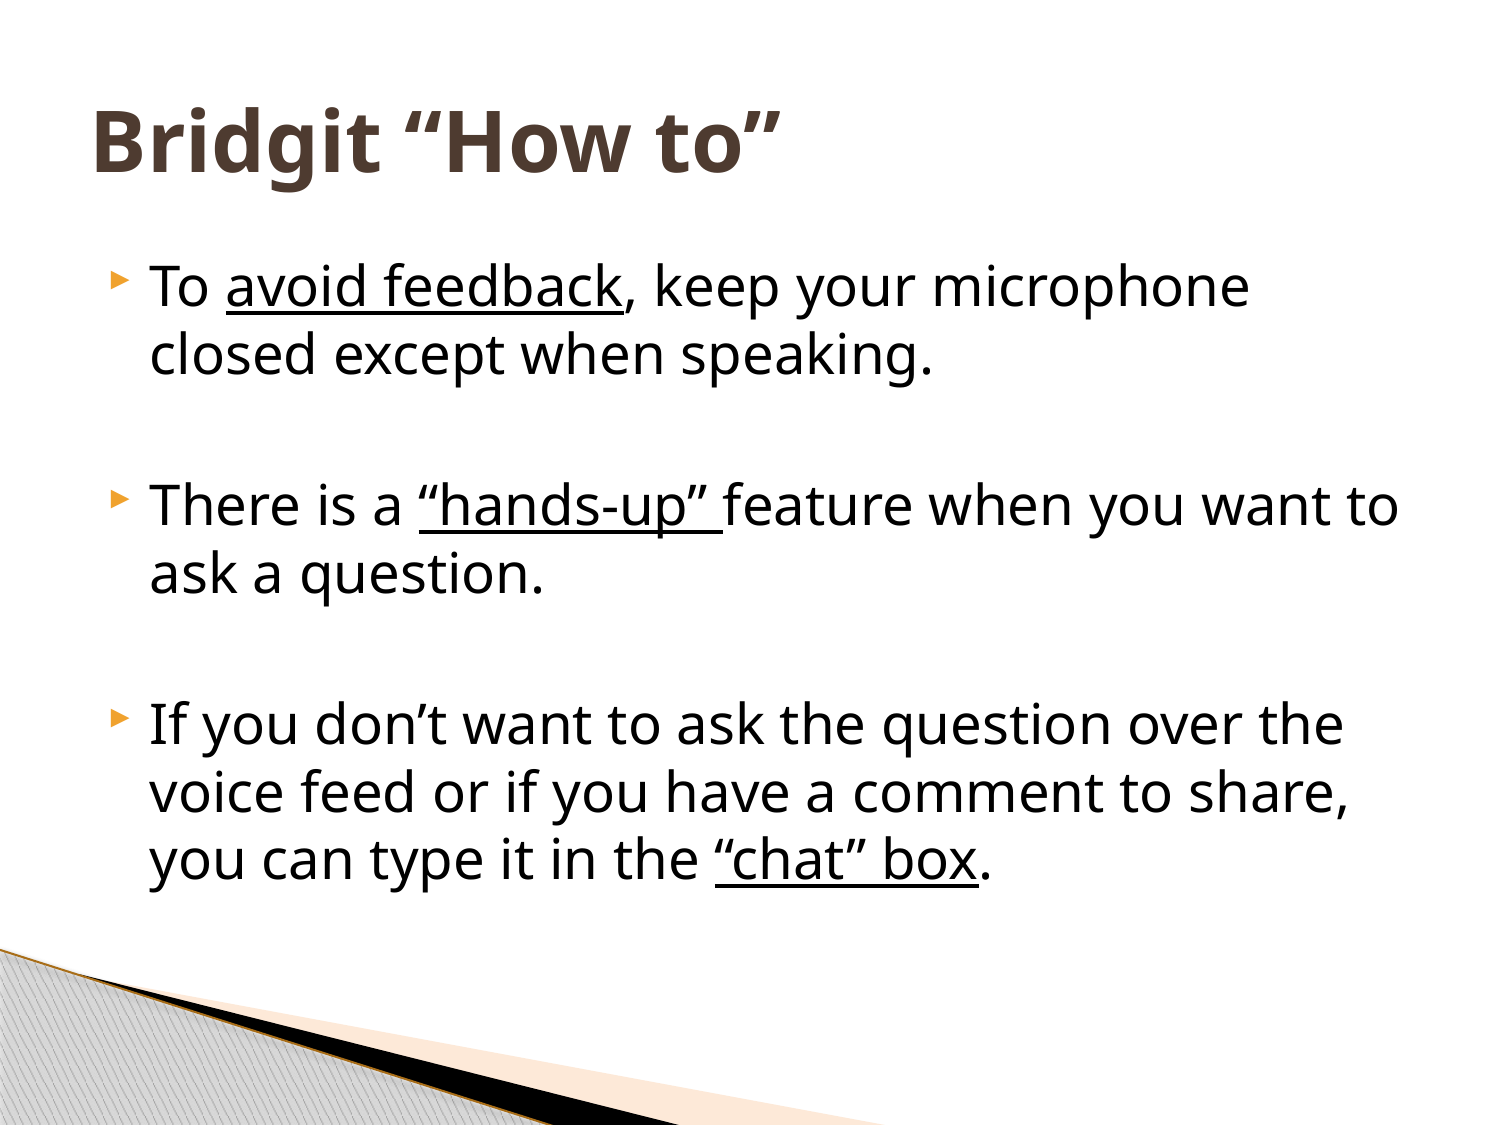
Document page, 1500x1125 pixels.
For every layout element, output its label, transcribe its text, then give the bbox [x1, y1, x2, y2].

list To avoid feedback, keep your microphone closed except when speaking. There is a “hands-up” feature when you want to ask a question. If you don’t want to ask the question over the voice feed or if you have a comment to share, you can type it in the “chat” box. [75, 243, 1425, 986]
title Bridgit “How to” [75, 45, 1425, 233]
